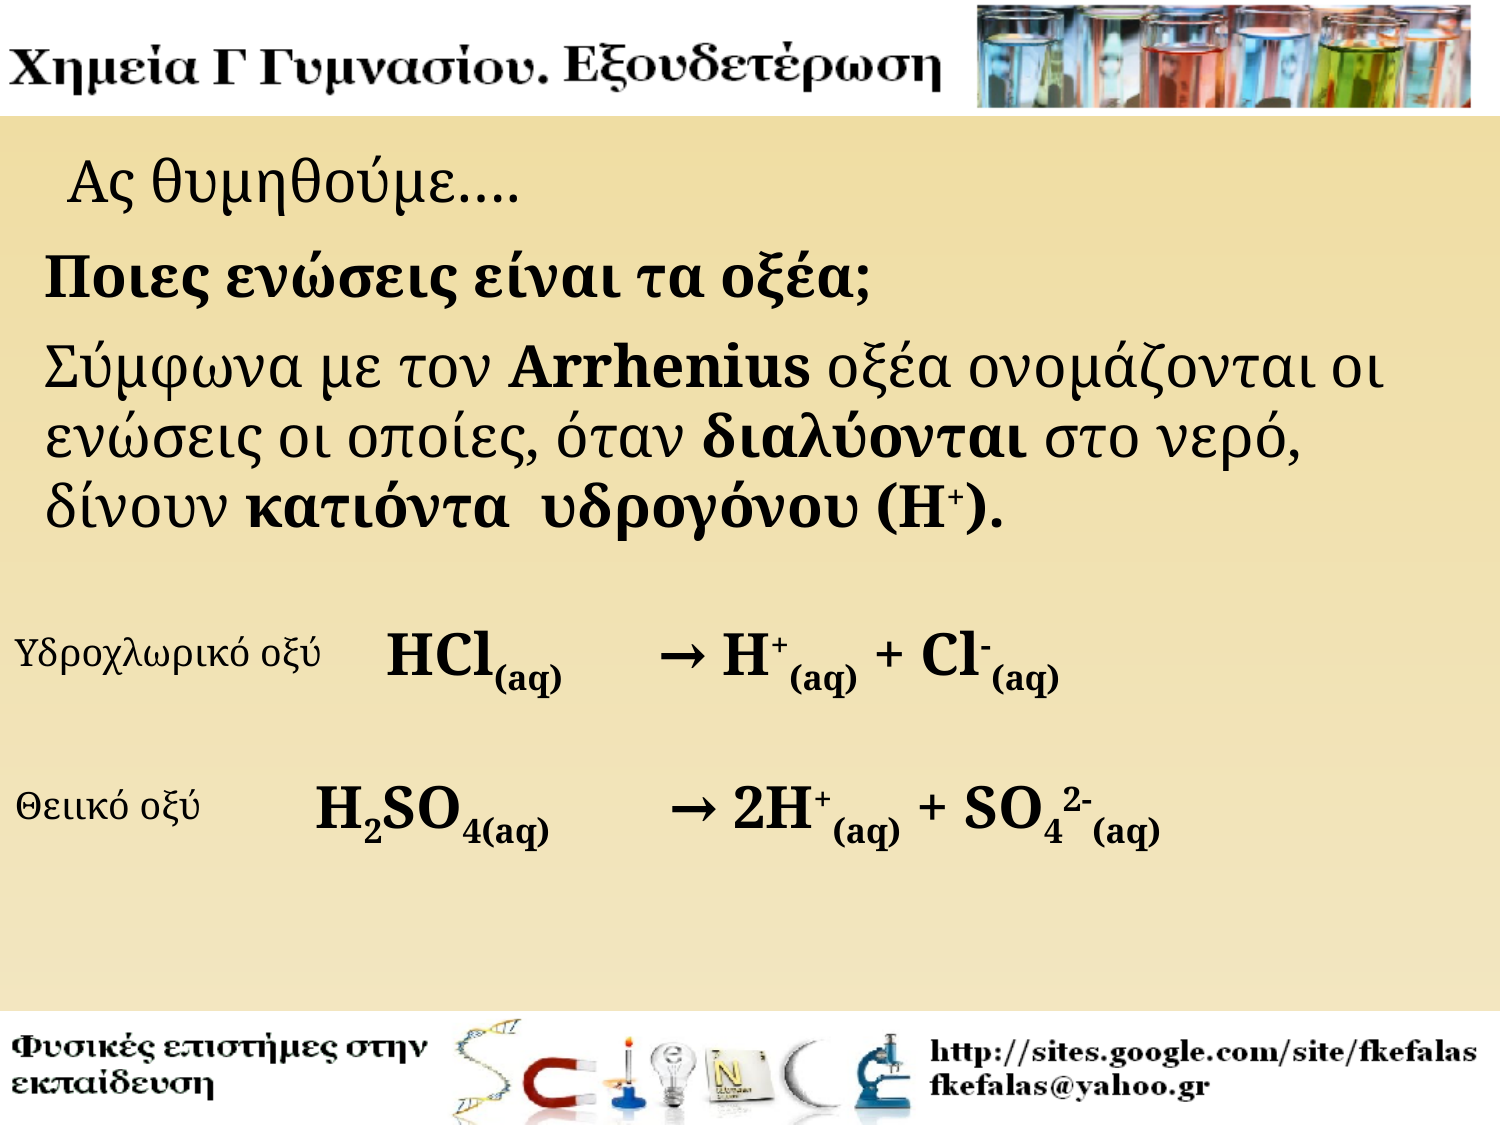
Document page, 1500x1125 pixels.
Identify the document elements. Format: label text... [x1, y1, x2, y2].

text_box HCl(aq) [371, 609, 609, 705]
picture [0, 0, 1500, 116]
text_box → 2H+(aq) + SO42-(aq) [654, 763, 1177, 858]
text_box H2SO4(aq) [301, 763, 654, 858]
text_box Ποιες ενώσεις είναι τα οξέα; Σύμφωνα με τον Arrhenius οξέα ονομάζονται οι ενώσεις οι οποίες, όταν διαλύονται στο νερό, δίνουν κατιόντα υδρογόνου (Η+). [29, 231, 1447, 547]
picture [0, 1011, 1500, 1125]
text_box Υδροχλωρικό οξύ [0, 621, 378, 682]
text_box Ας θυμηθούμε…. [53, 137, 1341, 222]
text_box → H+(aq) + Cl-(aq) [643, 609, 1091, 705]
text_box Θειικό οξύ [0, 775, 378, 835]
